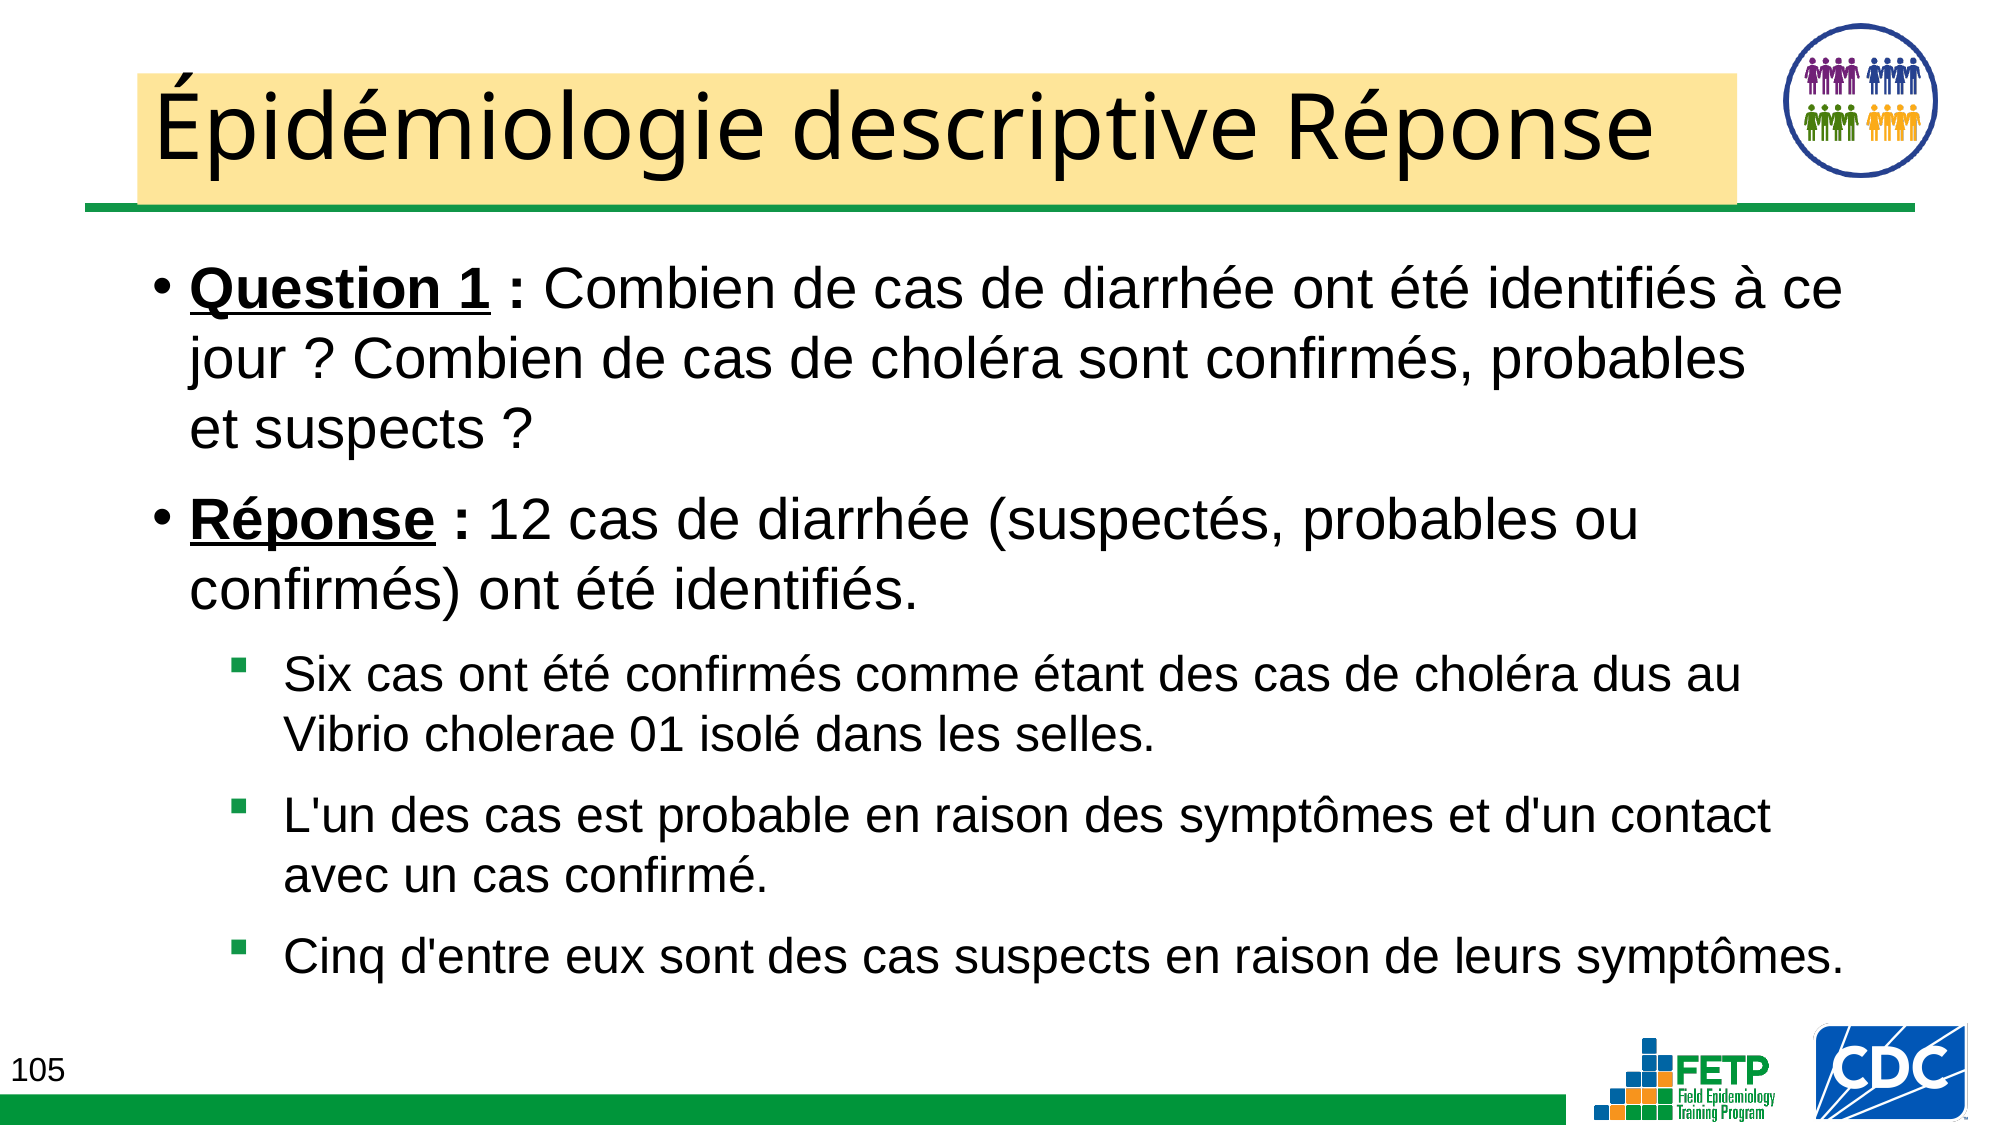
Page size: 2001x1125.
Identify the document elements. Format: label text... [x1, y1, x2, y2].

text_box Épidémiologie descriptive Réponse [137, 73, 1738, 205]
picture [1783, 23, 1938, 178]
picture [1813, 1023, 1968, 1122]
list Question 1 : Combien de cas de diarrhée ont été identifiés à ce jour ? Combien de cas de choléra sont confirmés, probables et suspects ? Réponse : 12 cas de diarrhée (suspectés, probables ou confirmés) ont été identifiés. Six cas ont été confirmés comme étant des cas de choléra dus au Vibrio cholerae 01 isolé dans les selles. L'un des cas est probable en raison des symptômes et d'un contact avec un cas confirmé. Cinq d'entre eux sont des cas suspects en raison de leurs symptômes. [137, 242, 1893, 1004]
picture [1594, 1038, 1775, 1122]
